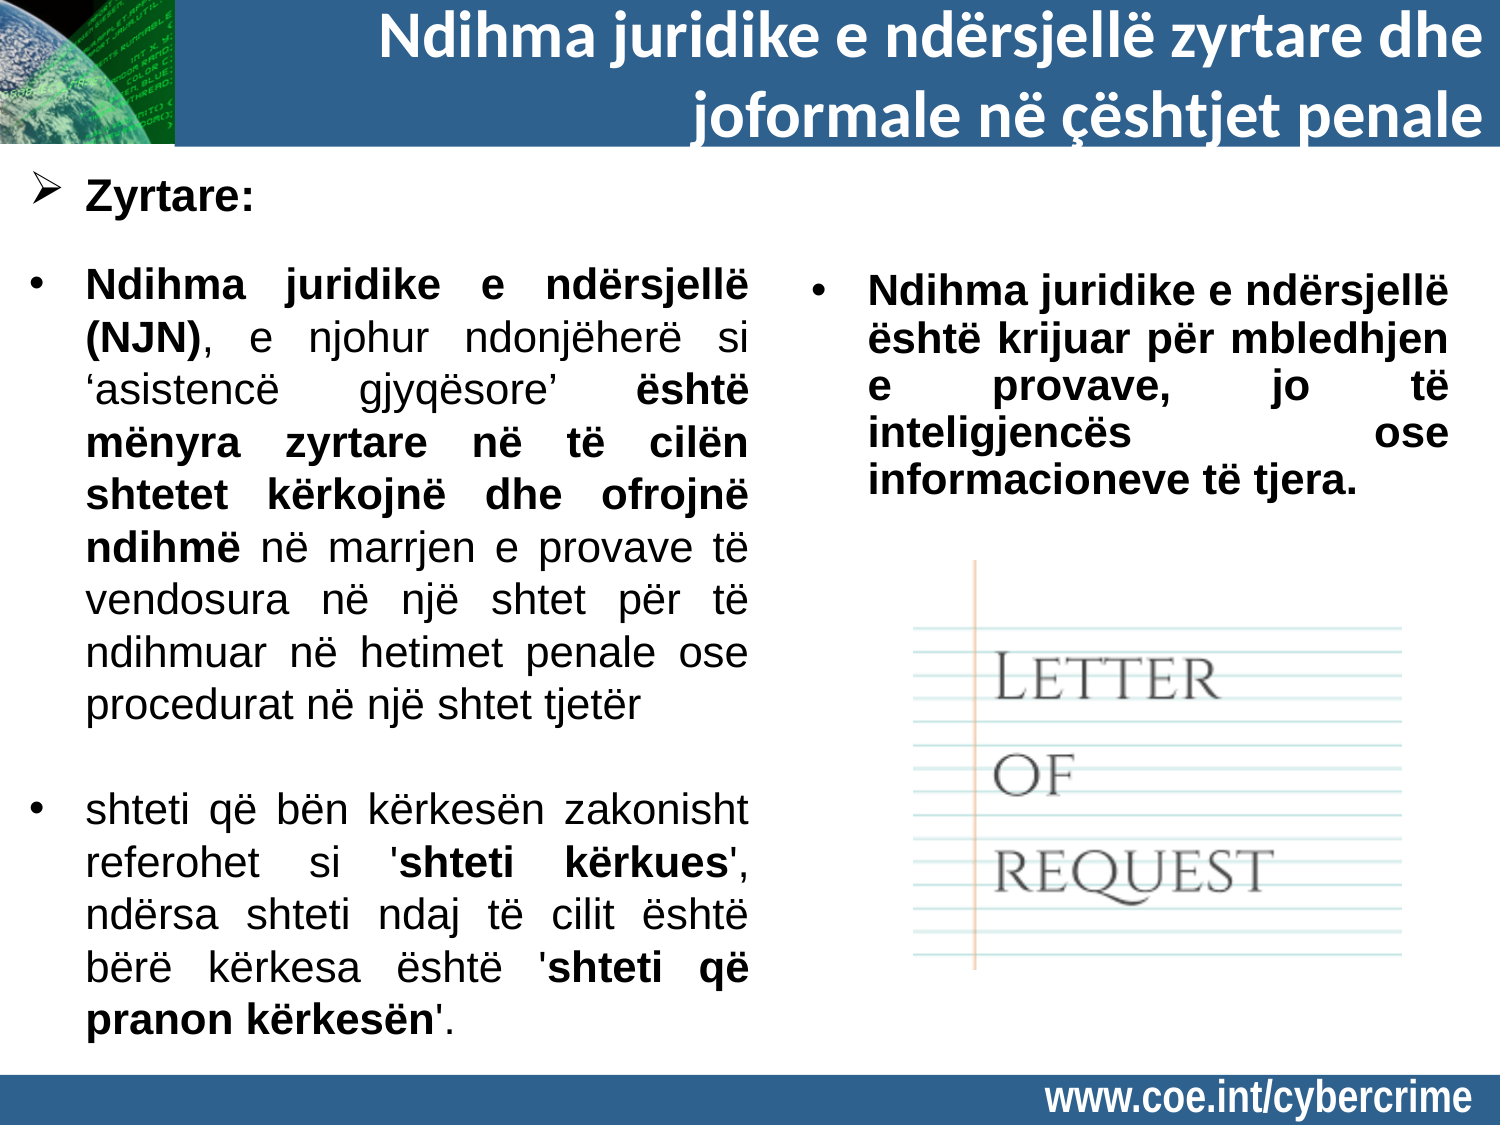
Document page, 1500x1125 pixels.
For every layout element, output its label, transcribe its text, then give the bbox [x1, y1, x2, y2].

text_box Zyrtare: Ndihma juridike e ndërsjellë (NJN), e njohur ndonjëherë si ‘asistencë gjyqësore’ është mënyra zyrtare në të cilën shtetet kërkojnë dhe ofrojnë ndihmë në marrjen e provave të vendosura në një shtet për të ndihmuar në hetimet penale ose procedurat në një shtet tjetër shteti që bën kërkesën zakonisht referohet si 'shteti kërkues', ndërsa shteti ndaj të cilit është bërë kërkesa është 'shteti që pranon kërkesën'. [14, 158, 765, 1051]
picture [0, 0, 175, 144]
text_box Ndihma juridike e ndërsjellë zyrtare dhe joformale në çështjet penale [177, 0, 1500, 149]
text_box Ndihma juridike e ndërsjellë është krijuar për mbledhjen e provave, jo të inteligjencës ose informacioneve të tjera. [796, 260, 1465, 512]
picture [913, 560, 1402, 971]
text_box [0, 1073, 1030, 1125]
text_box www.coe.int/cybercrime [1030, 1059, 1500, 1125]
